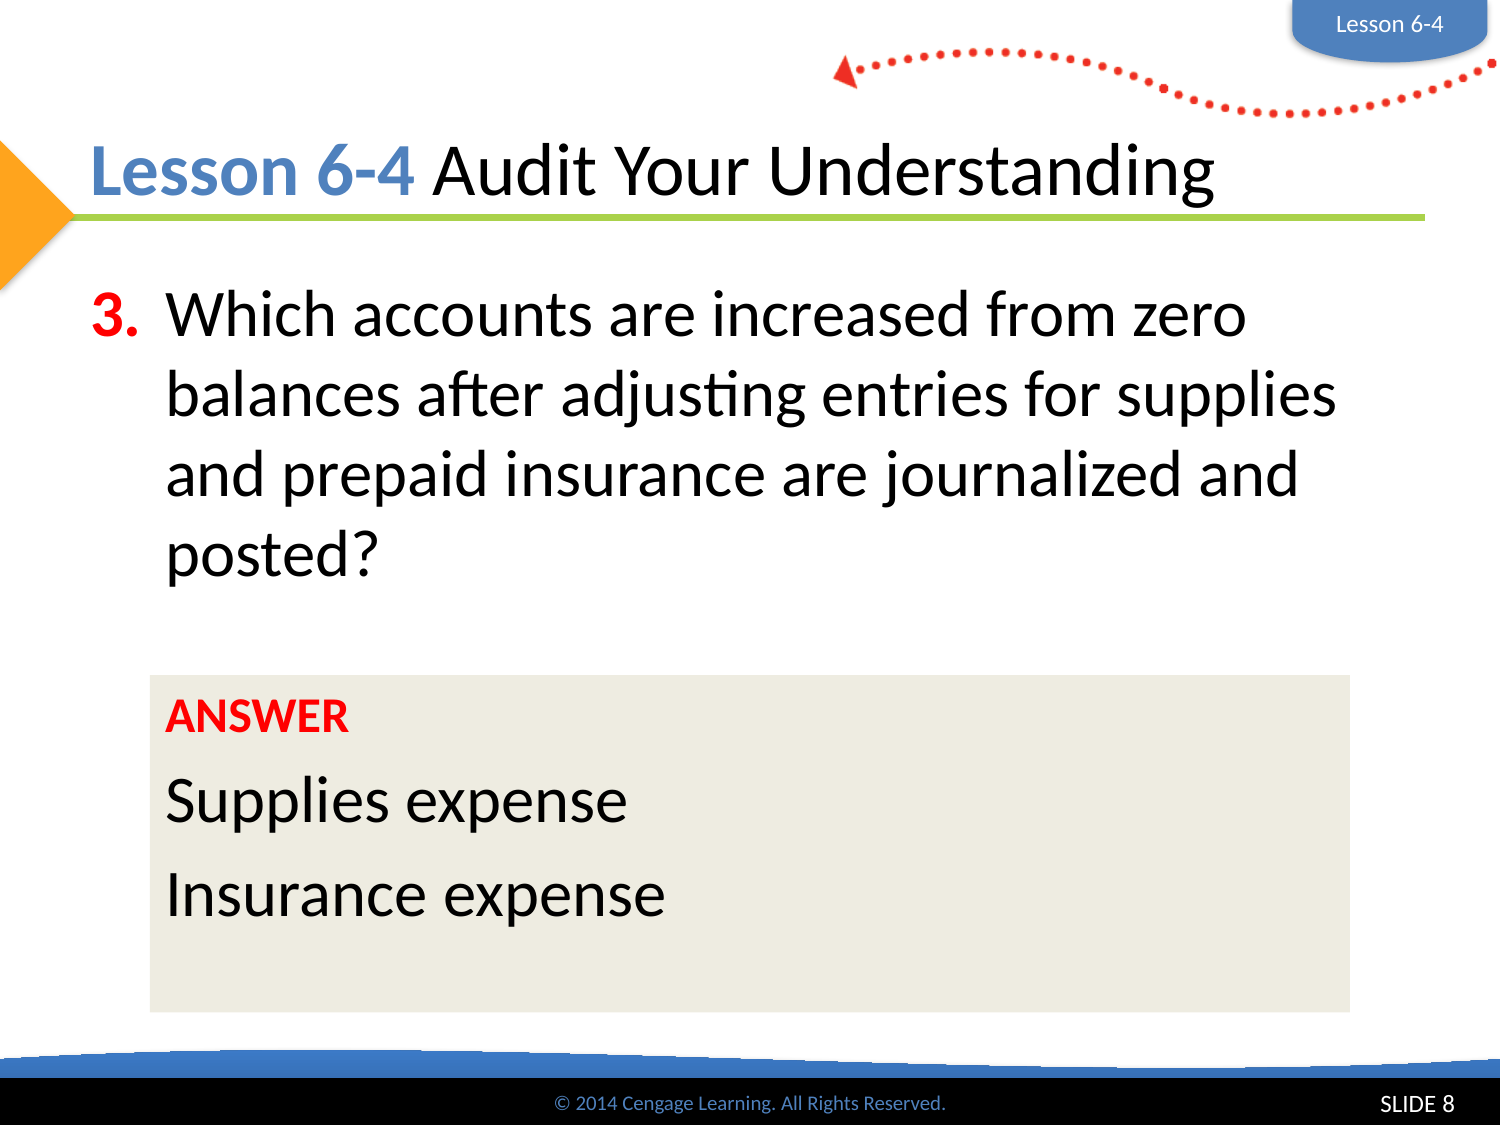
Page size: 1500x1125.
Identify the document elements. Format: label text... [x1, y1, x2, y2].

list 3. Which accounts are increased from zero balances after adjusting entries for supplies and prepaid insurance are journalized and posted? [75, 262, 1425, 1005]
text_box [0, 138, 78, 293]
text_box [1292, 0, 1488, 63]
picture [827, 37, 1500, 126]
title Lesson 6-4 Audit Your Understanding [75, 29, 1350, 218]
text_box ANSWER Supplies expense Insurance expense [149, 675, 1350, 1013]
slide_number SLIDE 8 [1170, 1080, 1470, 1125]
